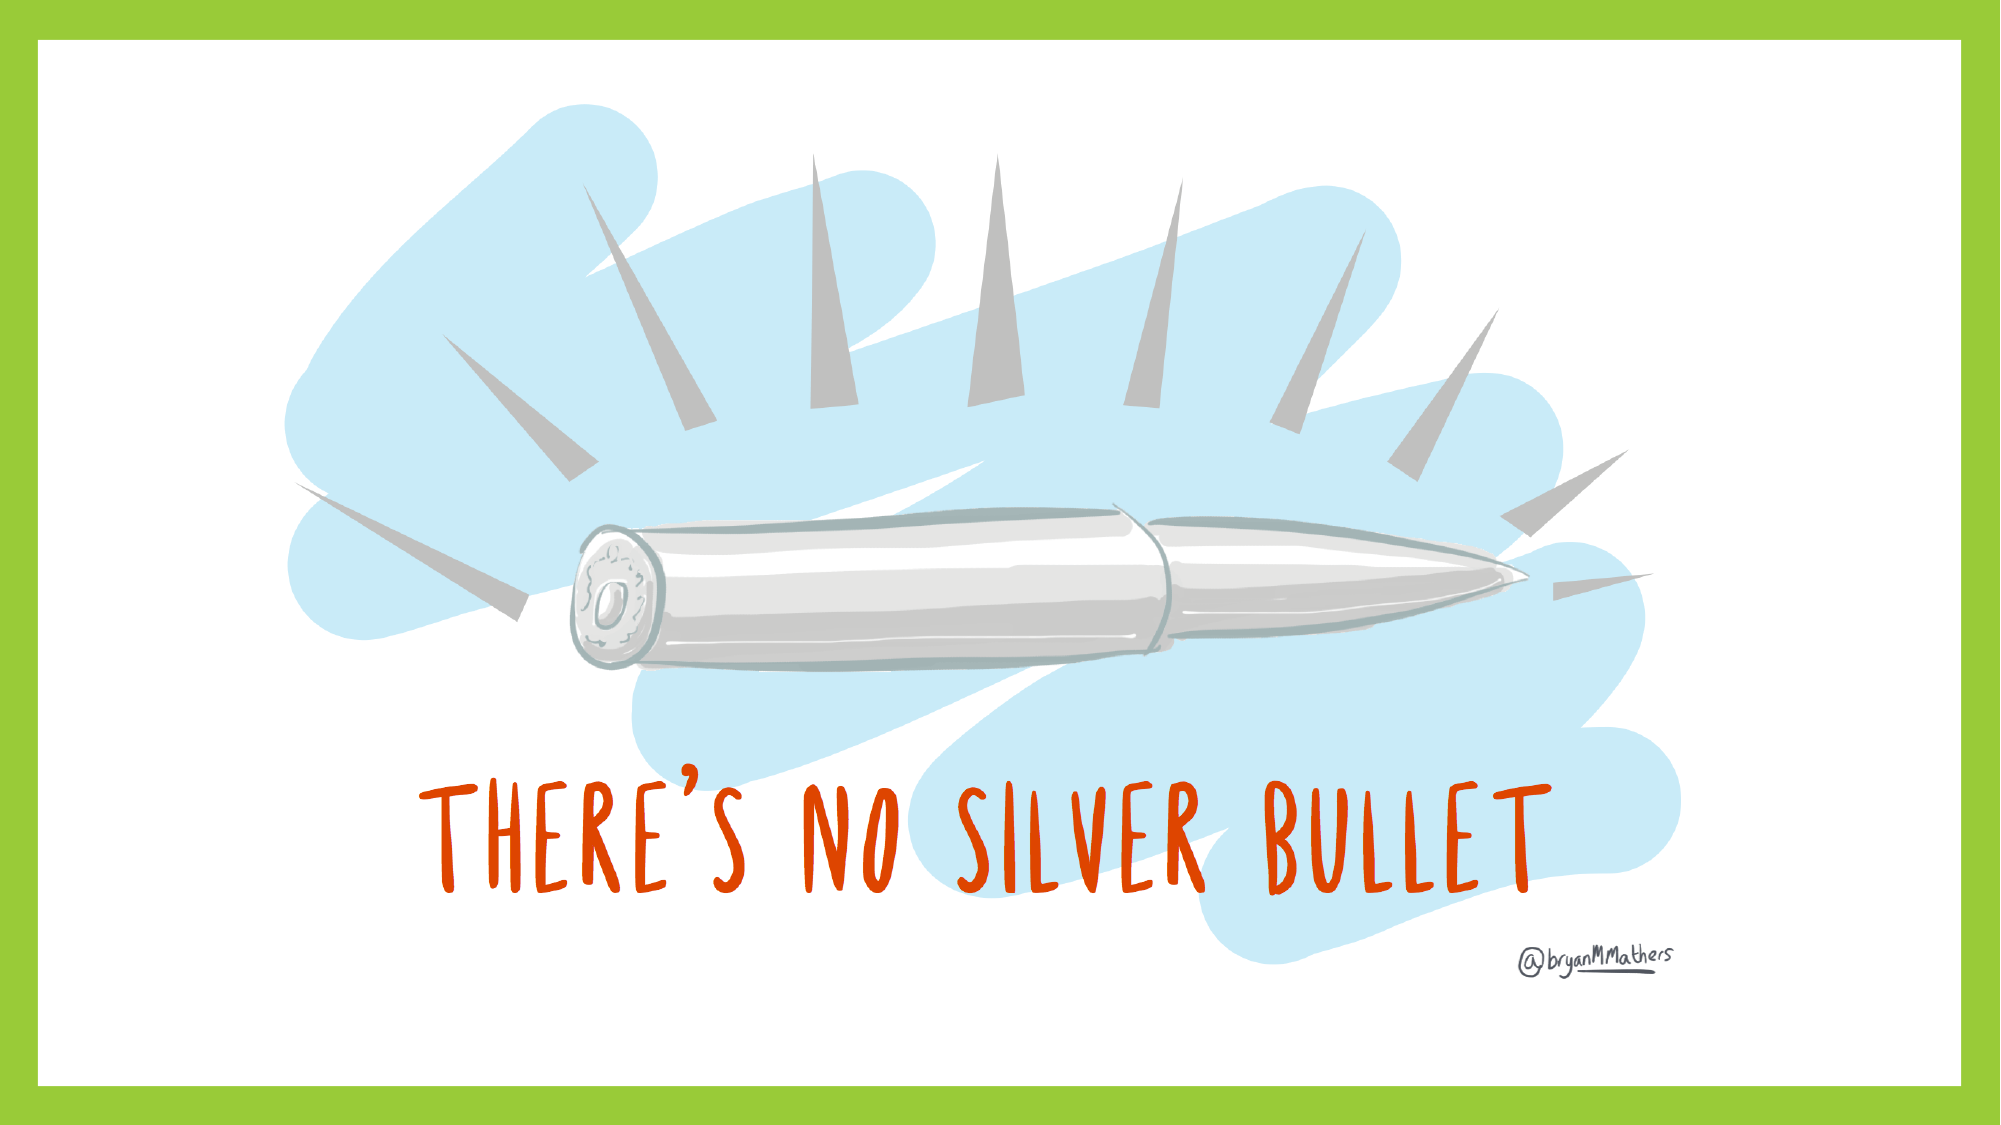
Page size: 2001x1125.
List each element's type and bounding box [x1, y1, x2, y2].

picture [231, 75, 1731, 1028]
